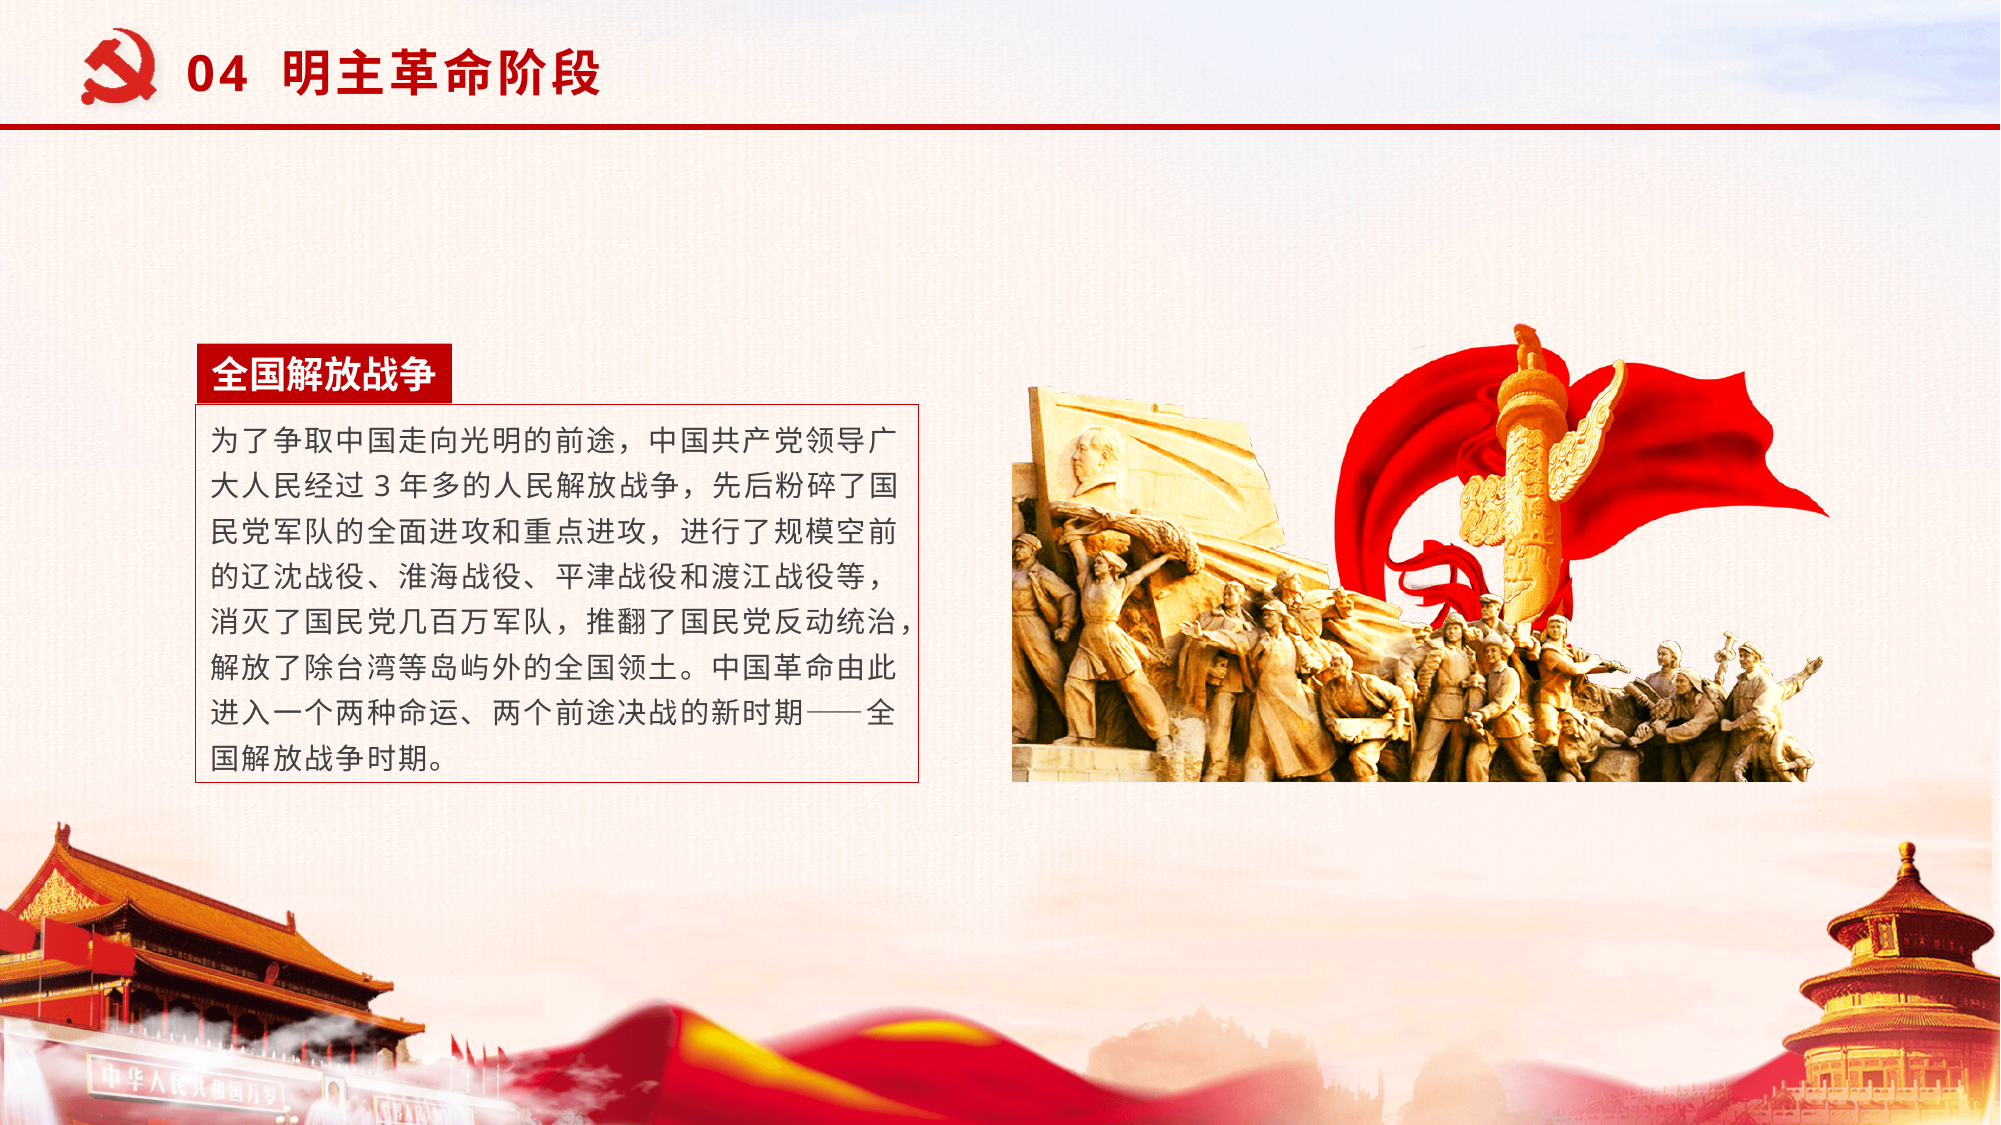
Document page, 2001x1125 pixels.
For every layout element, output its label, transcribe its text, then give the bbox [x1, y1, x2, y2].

picture [0, 0, 2000, 1125]
text_box 全国解放战争 [197, 343, 452, 404]
text_box 为了争取中国走向光明的前途，中国共产党领导广大人民经过3年多的人民解放战争，先后粉碎了国民党军队的全面进攻和重点进攻，进行了规模空前的辽沈战役、淮海战役、平津战役和渡江战役等，消灭了国民党几百万军队，推翻了国民党反动统治，解放了除台湾等岛屿外的全国领土。中国革命由此进入一个两种命运、两个前途决战的新时期——全国解放战争时期。 [195, 404, 919, 783]
text_box 04 明主革命阶段 [178, 34, 617, 109]
